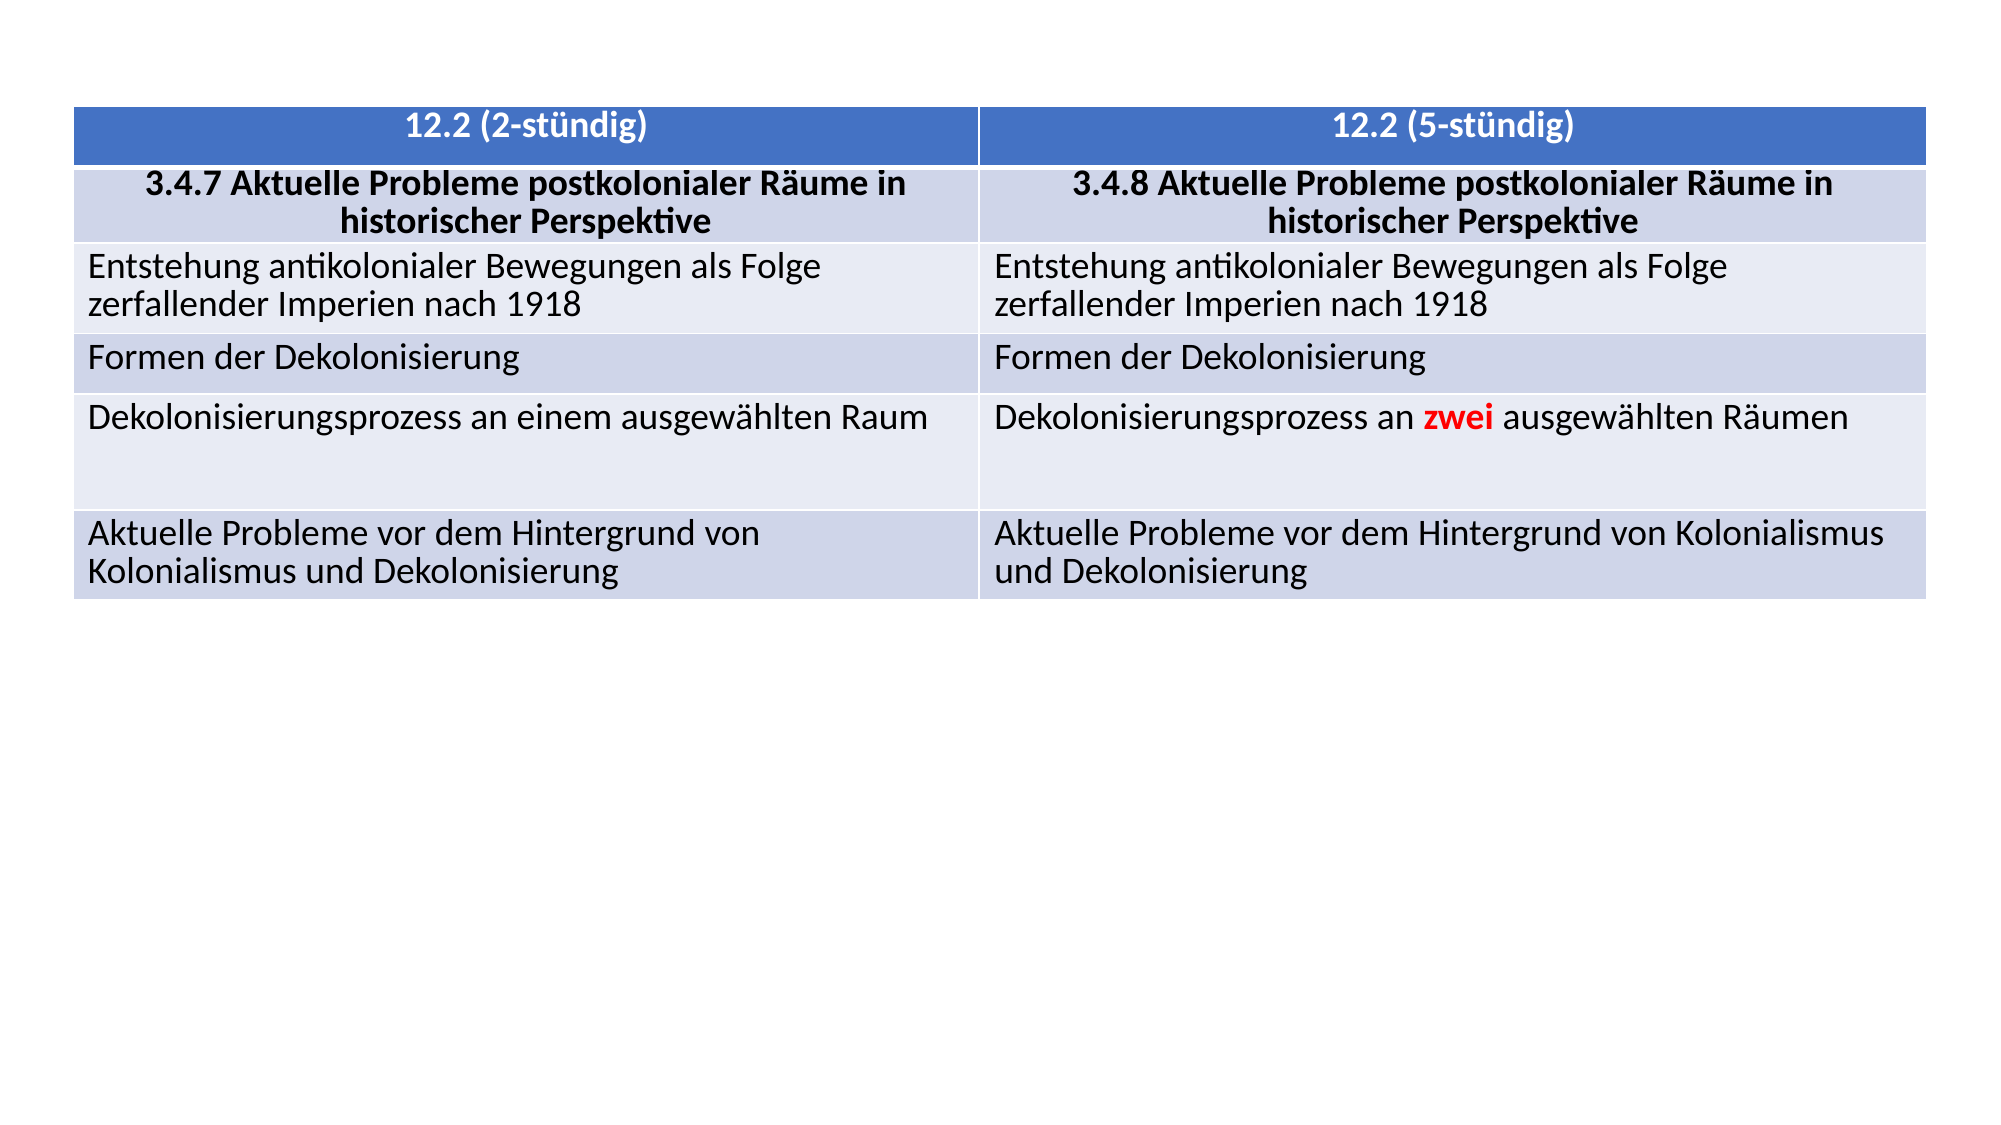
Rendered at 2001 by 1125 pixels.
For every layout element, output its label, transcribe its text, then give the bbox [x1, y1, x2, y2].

table_cell Dekolonisierungsprozess an zwei ausgewählten Räumen [980, 395, 1926, 509]
table_cell 3.4.7 Aktuelle Probleme postkolonialer Räume in historischer Perspektive [74, 170, 978, 242]
table_cell Entstehung antikolonialer Bewegungen als Folge zerfallender Imperien nach 1918 [980, 244, 1926, 333]
table_cell Formen der Dekolonisierung [980, 334, 1926, 393]
table_cell Dekolonisierungsprozess an einem ausgewählten Raum [74, 395, 978, 509]
table_cell 3.4.8 Aktuelle Probleme postkolonialer Räume in historischer Perspektive [980, 170, 1926, 242]
table_cell Aktuelle Probleme vor dem Hintergrund von Kolonialismus und Dekolonisierung [74, 511, 978, 599]
table_cell Formen der Dekolonisierung [74, 334, 978, 393]
table_header 12.2 (5-stündig) [980, 107, 1926, 165]
table_header 12.2 (2-stündig) [74, 107, 978, 165]
table_cell Aktuelle Probleme vor dem Hintergrund von Kolonialismus und Dekolonisierung [980, 511, 1926, 599]
table_cell Entstehung antikolonialer Bewegungen als Folge zerfallender Imperien nach 1918 [74, 244, 978, 333]
